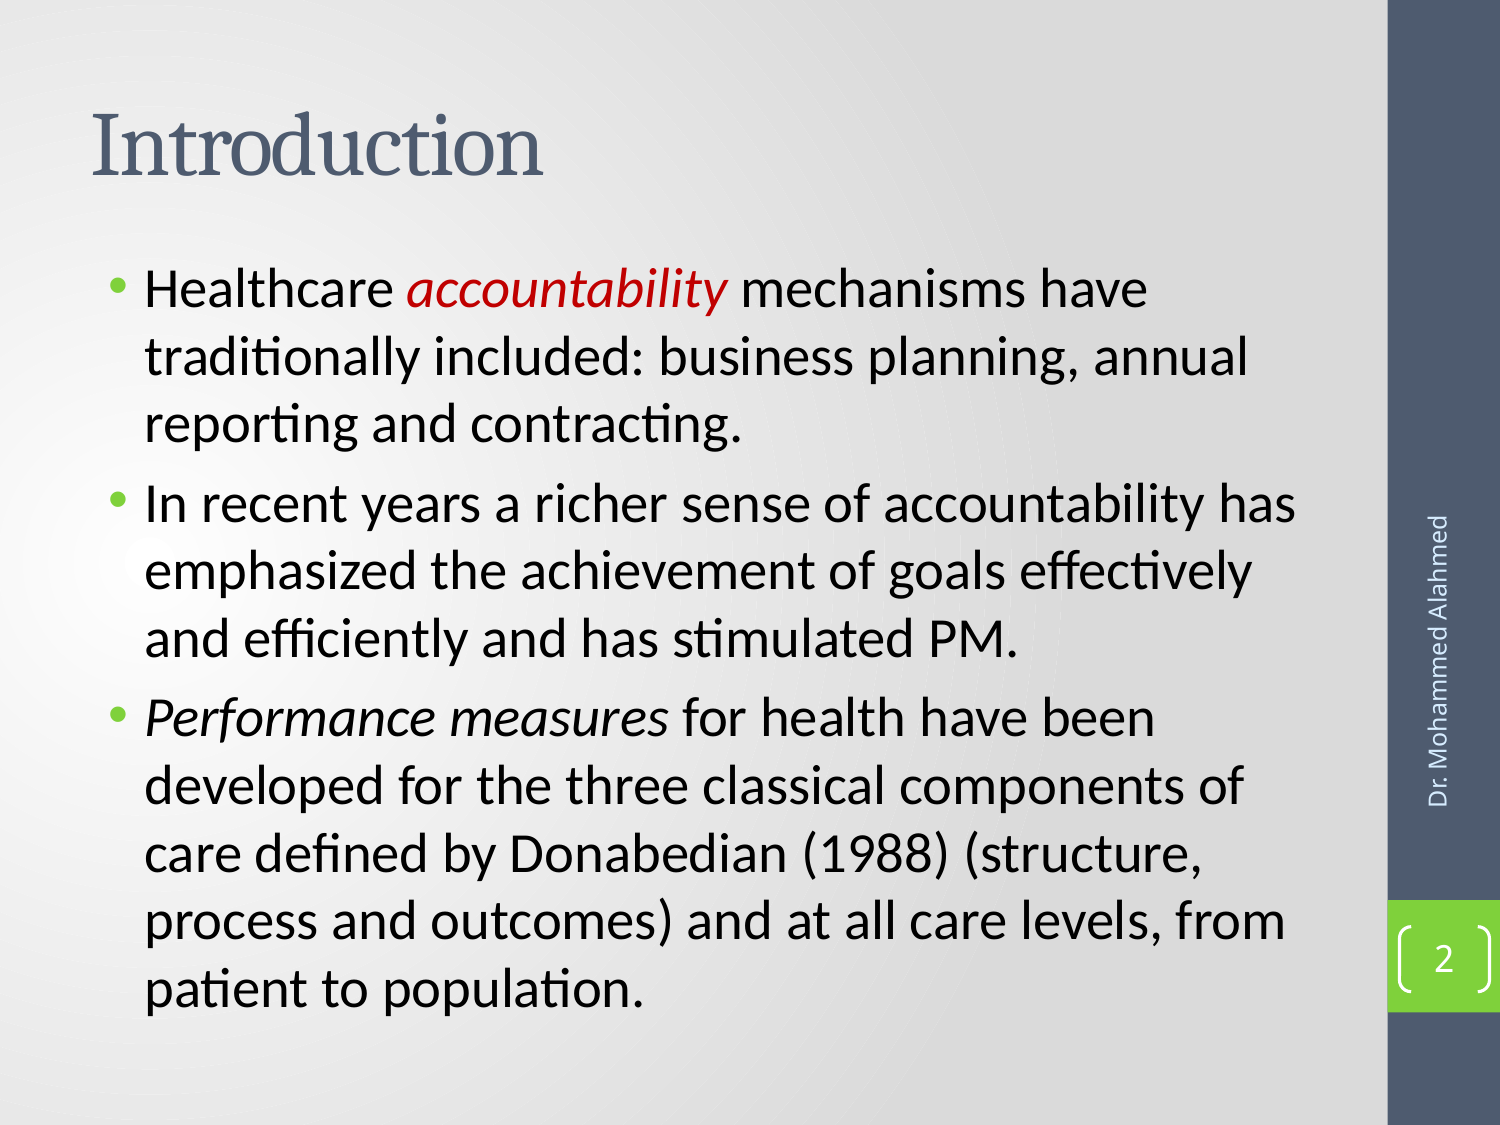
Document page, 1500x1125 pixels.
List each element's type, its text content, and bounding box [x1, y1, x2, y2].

footer Dr. Mohammed Alahmed [1408, 500, 1469, 889]
slide_number 2 [1397, 925, 1492, 994]
title Introduction [75, 45, 1325, 233]
list Healthcare accountability mechanisms have traditionally included: business planning, annual reporting and contracting. In recent years a richer sense of accountability has emphasized the achievement of goals effectively and efficiently and has stimulated PM. Performance measures for health have been developed for the three classical components of care defined by Donabedian (1988) (structure, process and outcomes) and at all care levels, from patient to population. [75, 243, 1341, 1031]
